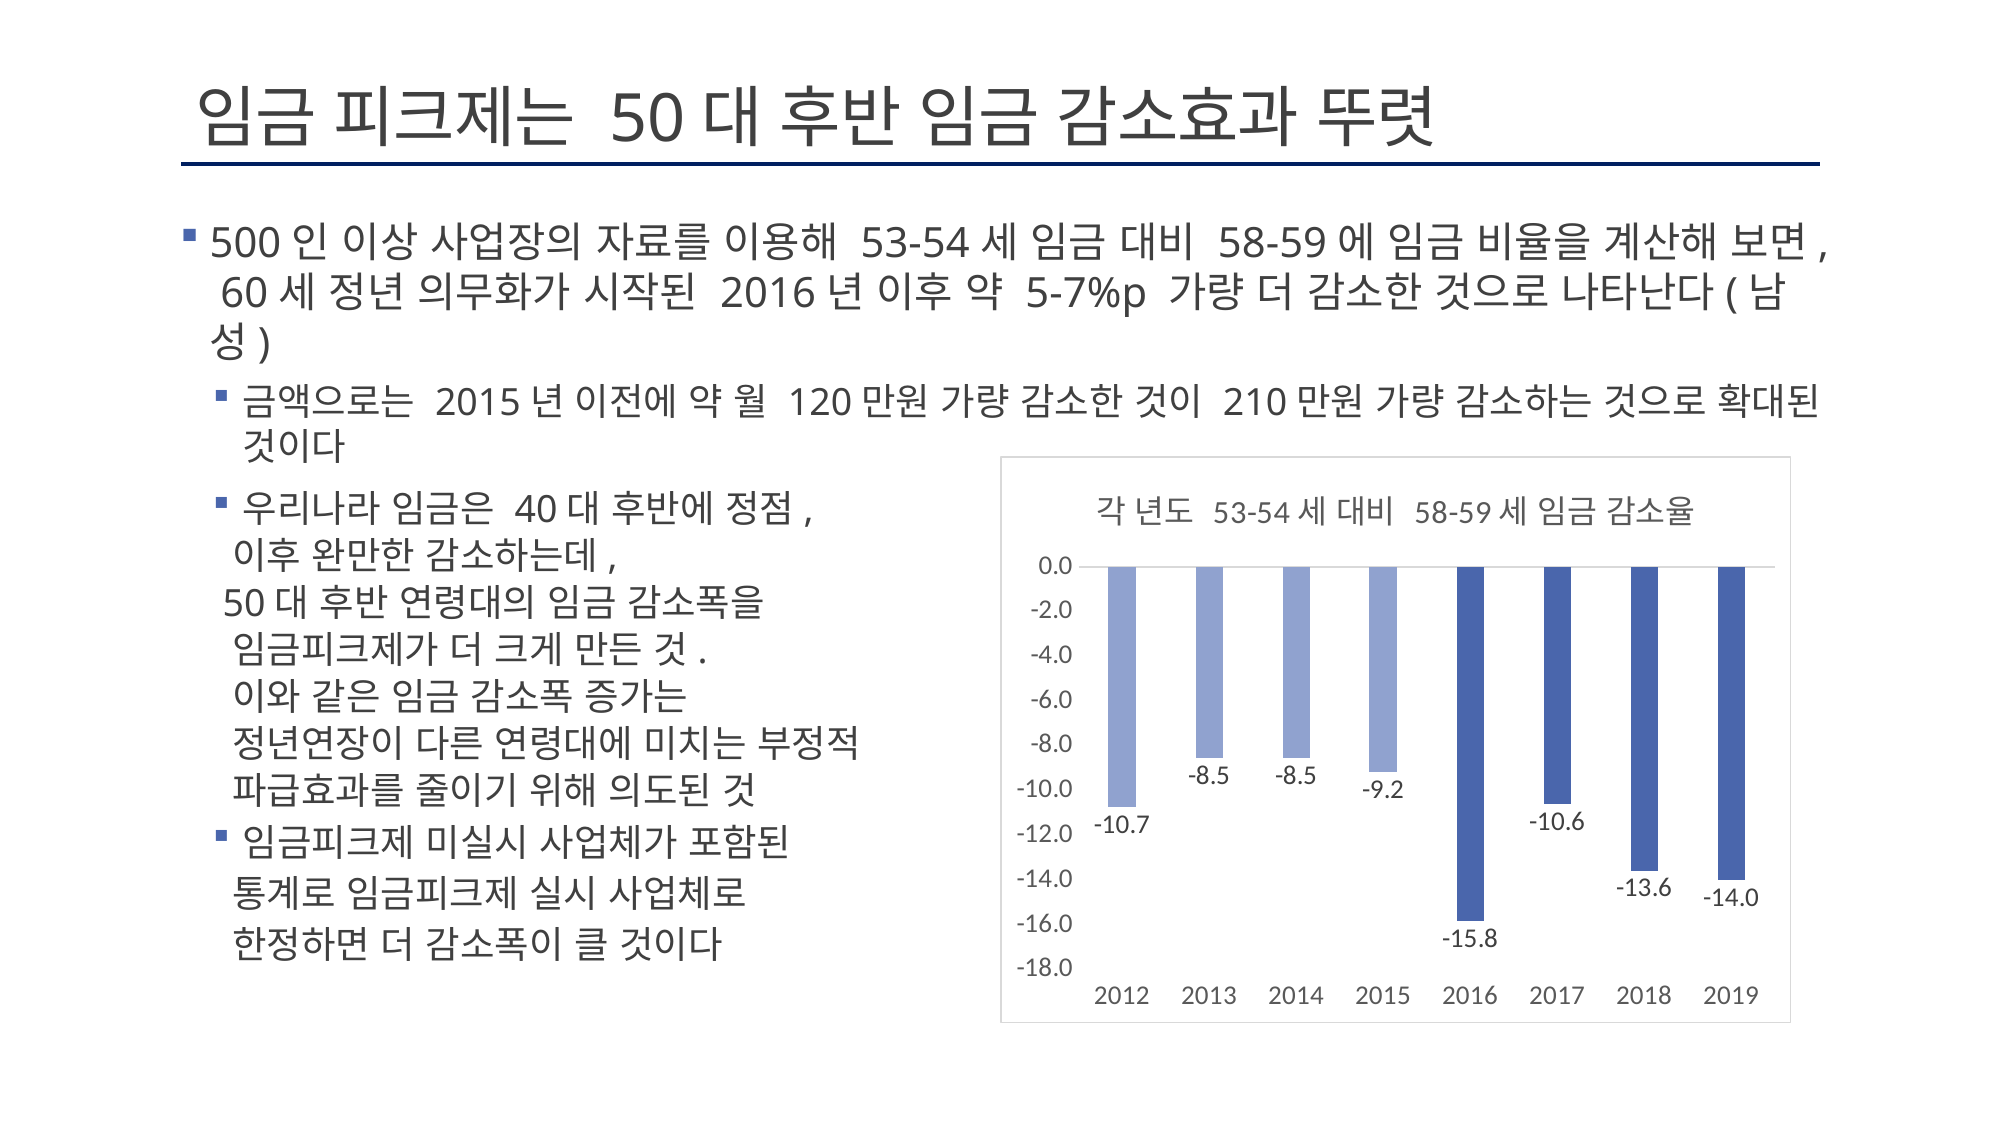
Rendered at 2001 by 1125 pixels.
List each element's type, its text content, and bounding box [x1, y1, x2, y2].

chart [999, 455, 1792, 1024]
list 500인 이상 사업장의 자료를 이용해 53-54세 임금 대비 58-59에 임금 비율을 계산해 보면, 60세 정년 의무화가 시작된 2016년 이후 약 5-7%p 가량 더 감소한 것으로 나타난다(남성) 금액으로는 2015년 이전에 약 월 120만원 가량 감소한 것이 210만원 가량 감소하는 것으로 확대된 것이다 우리나라 임금은 40대 후반에 정점, 이후 완만한 감소하는데, 50대 후반 연령대의 임금 감소폭을 임금피크제가 더 크게 만든 것. 이와 같은 임금 감소폭 증가는 정년연장이 다른 연령대에 미치는 부정적 파급효과를 줄이기 위해 의도된 것 임금피크제 미실시 사업체가 포함된 통계로 임금피크제 실시 사업체로 한정하면 더 감소폭이 클 것이다 [180, 208, 1830, 1047]
title 임금 피크제는 50대 후반 임금 감소효과 뚜렷 [180, 47, 1830, 163]
